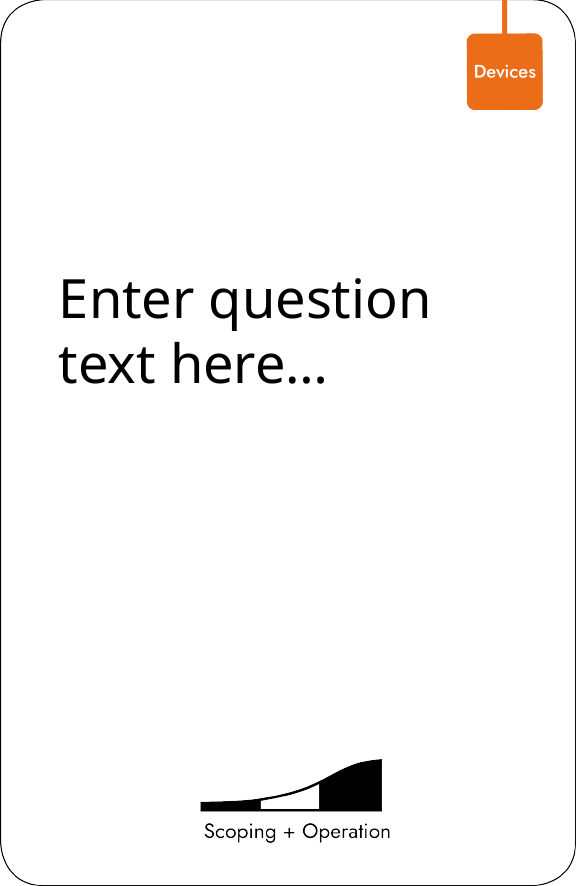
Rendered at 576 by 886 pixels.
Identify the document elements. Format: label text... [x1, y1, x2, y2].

text_box Enter question text here… [44, 256, 512, 402]
picture [0, 0, 576, 886]
